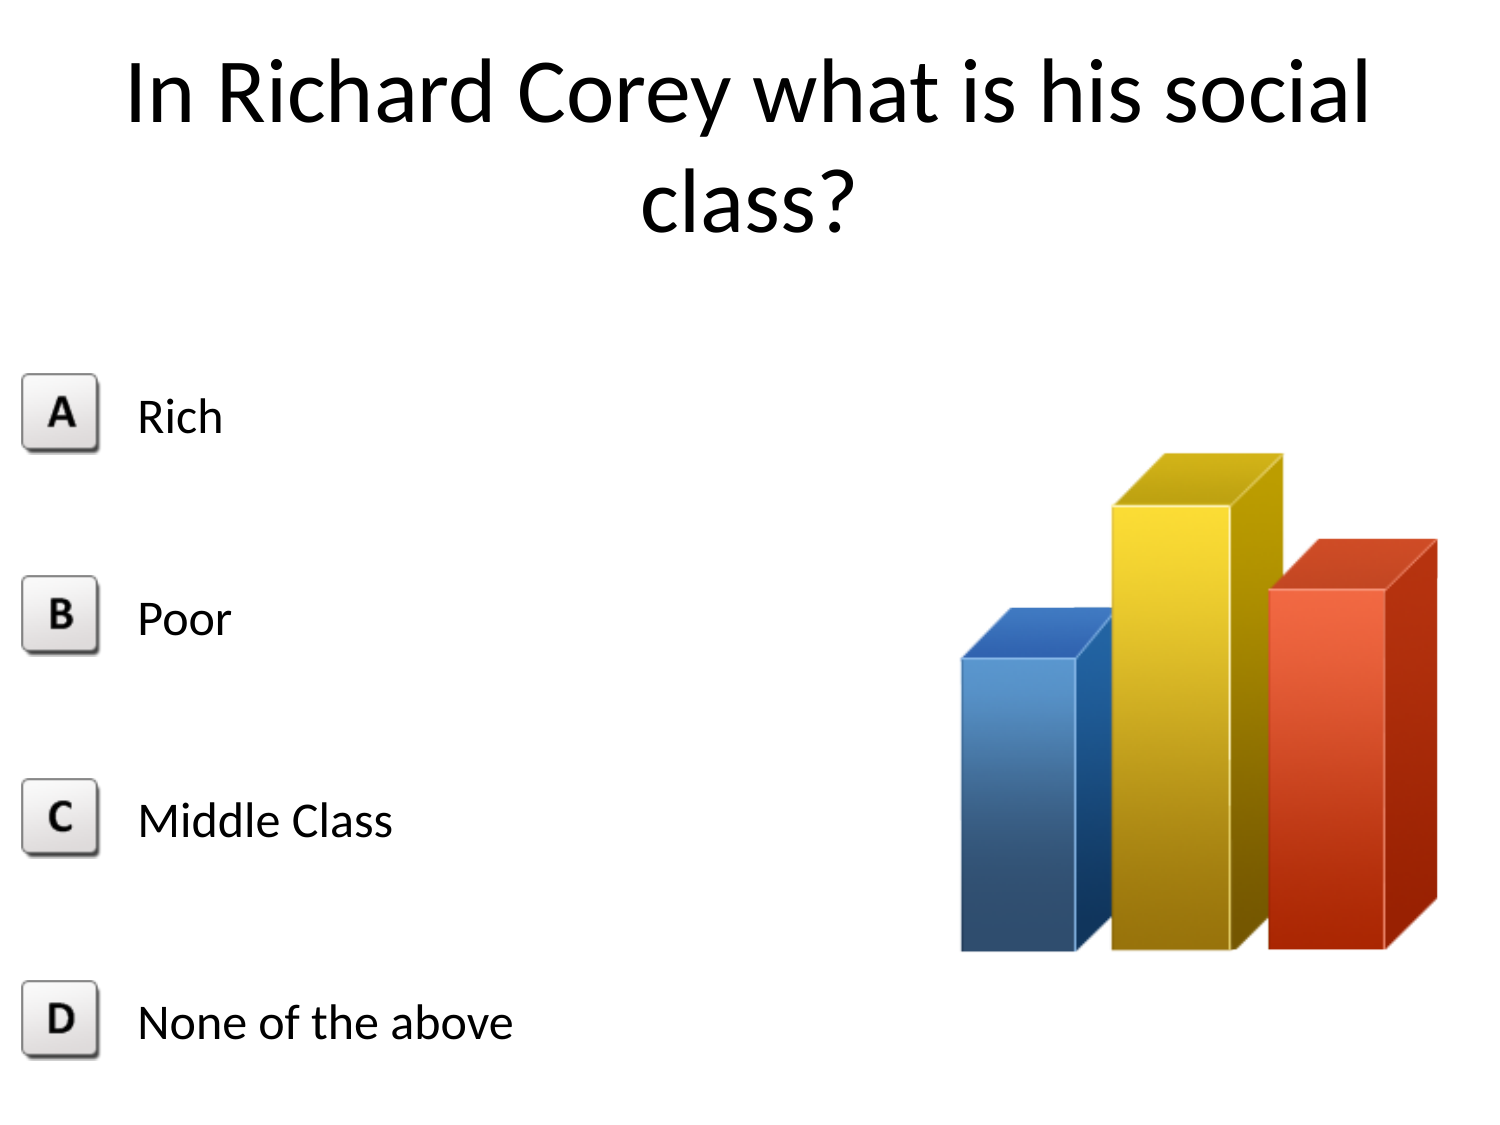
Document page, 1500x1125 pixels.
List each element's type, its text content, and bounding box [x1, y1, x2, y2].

list None of the above [125, 929, 875, 1111]
picture [20, 372, 103, 455]
list Rich [125, 322, 875, 505]
title In Richard Corey what is his social class? [20, 20, 1480, 261]
picture [20, 574, 103, 657]
picture [20, 979, 103, 1061]
list Middle Class [125, 727, 875, 909]
picture [939, 443, 1461, 965]
list Poor [125, 525, 875, 707]
picture [20, 777, 103, 859]
